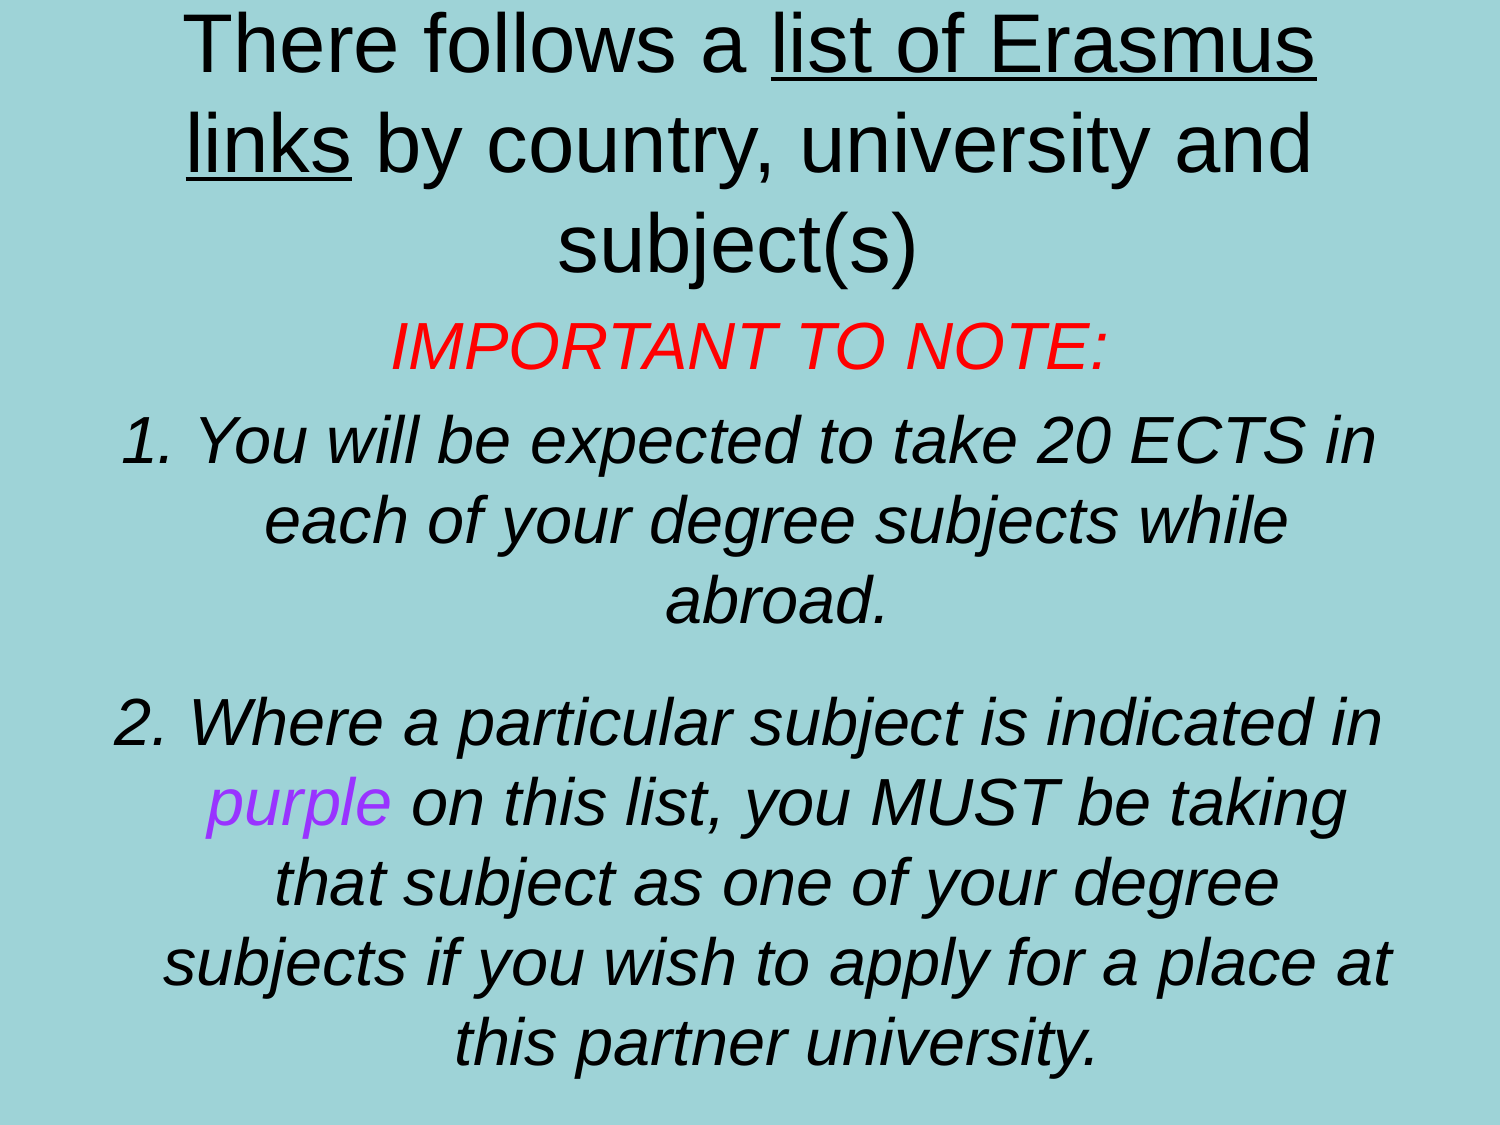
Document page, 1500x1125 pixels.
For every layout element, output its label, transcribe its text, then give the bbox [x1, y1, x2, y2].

list IMPORTANT TO NOTE: 1. You will be expected to take 20 ECTS in each of your degree subjects while abroad. 2. Where a particular subject is indicated in purple on this list, you MUST be taking that subject as one of your degree subjects if you wish to apply for a place at this partner university. [74, 262, 1426, 1006]
title There follows a list of Erasmus links by country, university and subject(s) [74, 44, 1426, 233]
